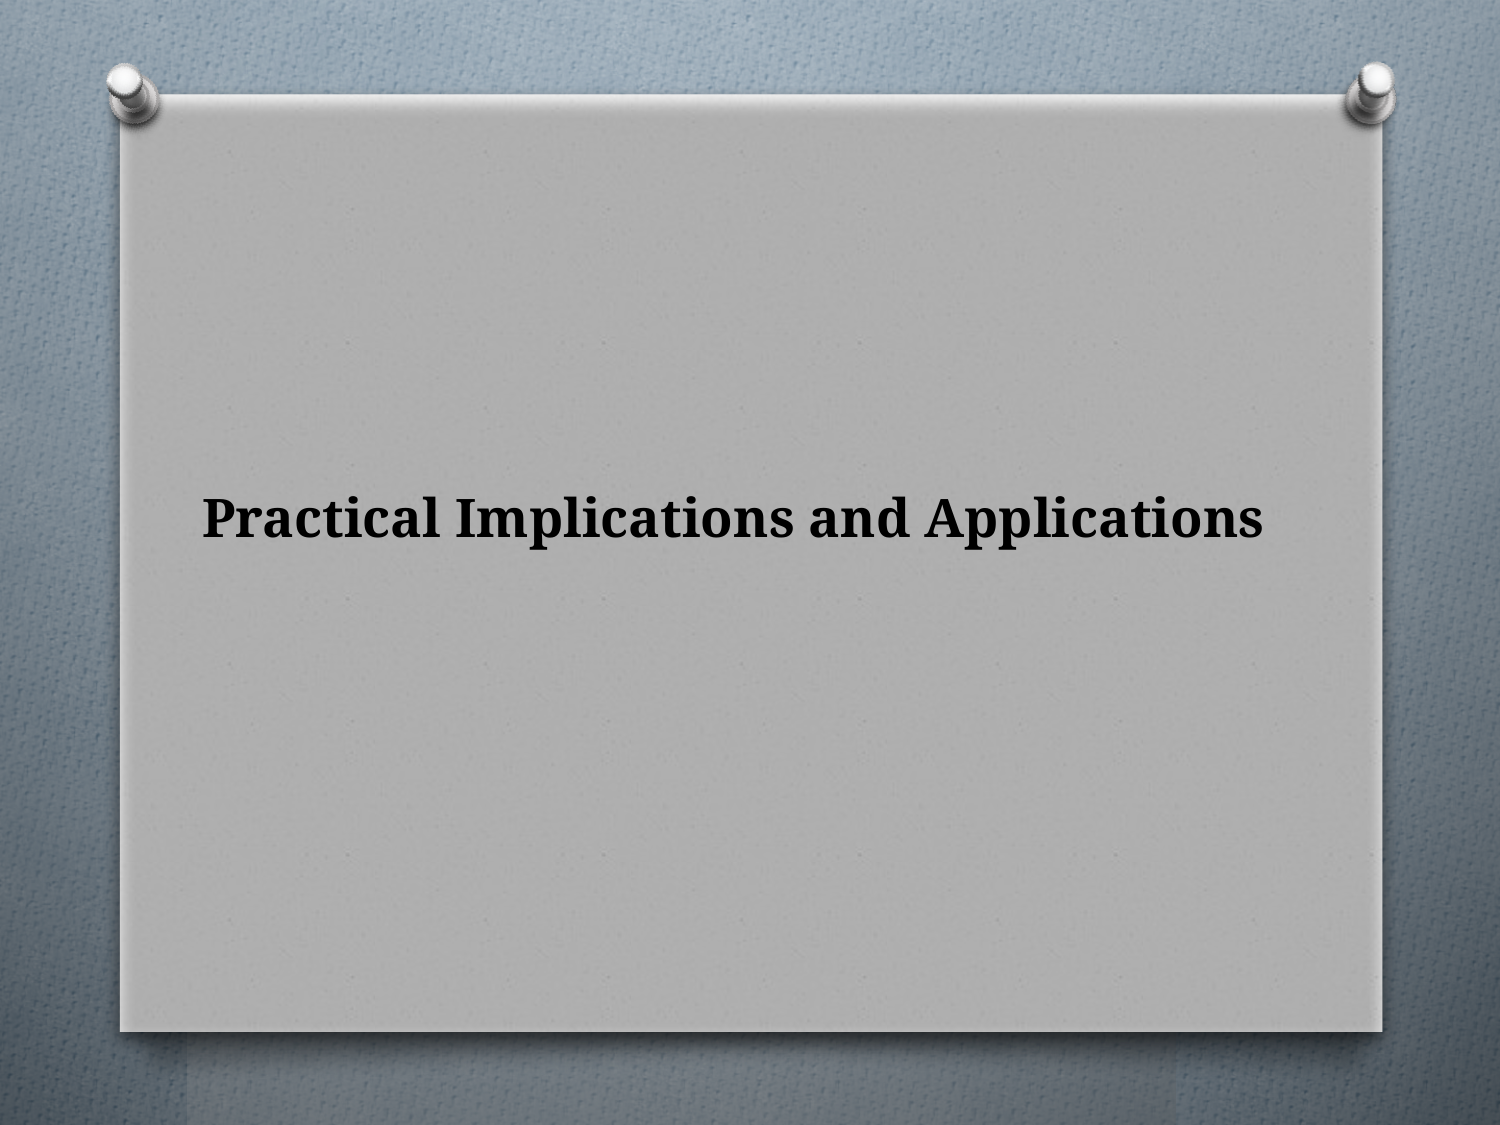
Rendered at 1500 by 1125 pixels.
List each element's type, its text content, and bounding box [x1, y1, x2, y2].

picture [75, 29, 198, 153]
title Practical Implications and Applications [162, 450, 1306, 648]
picture [1317, 35, 1439, 156]
